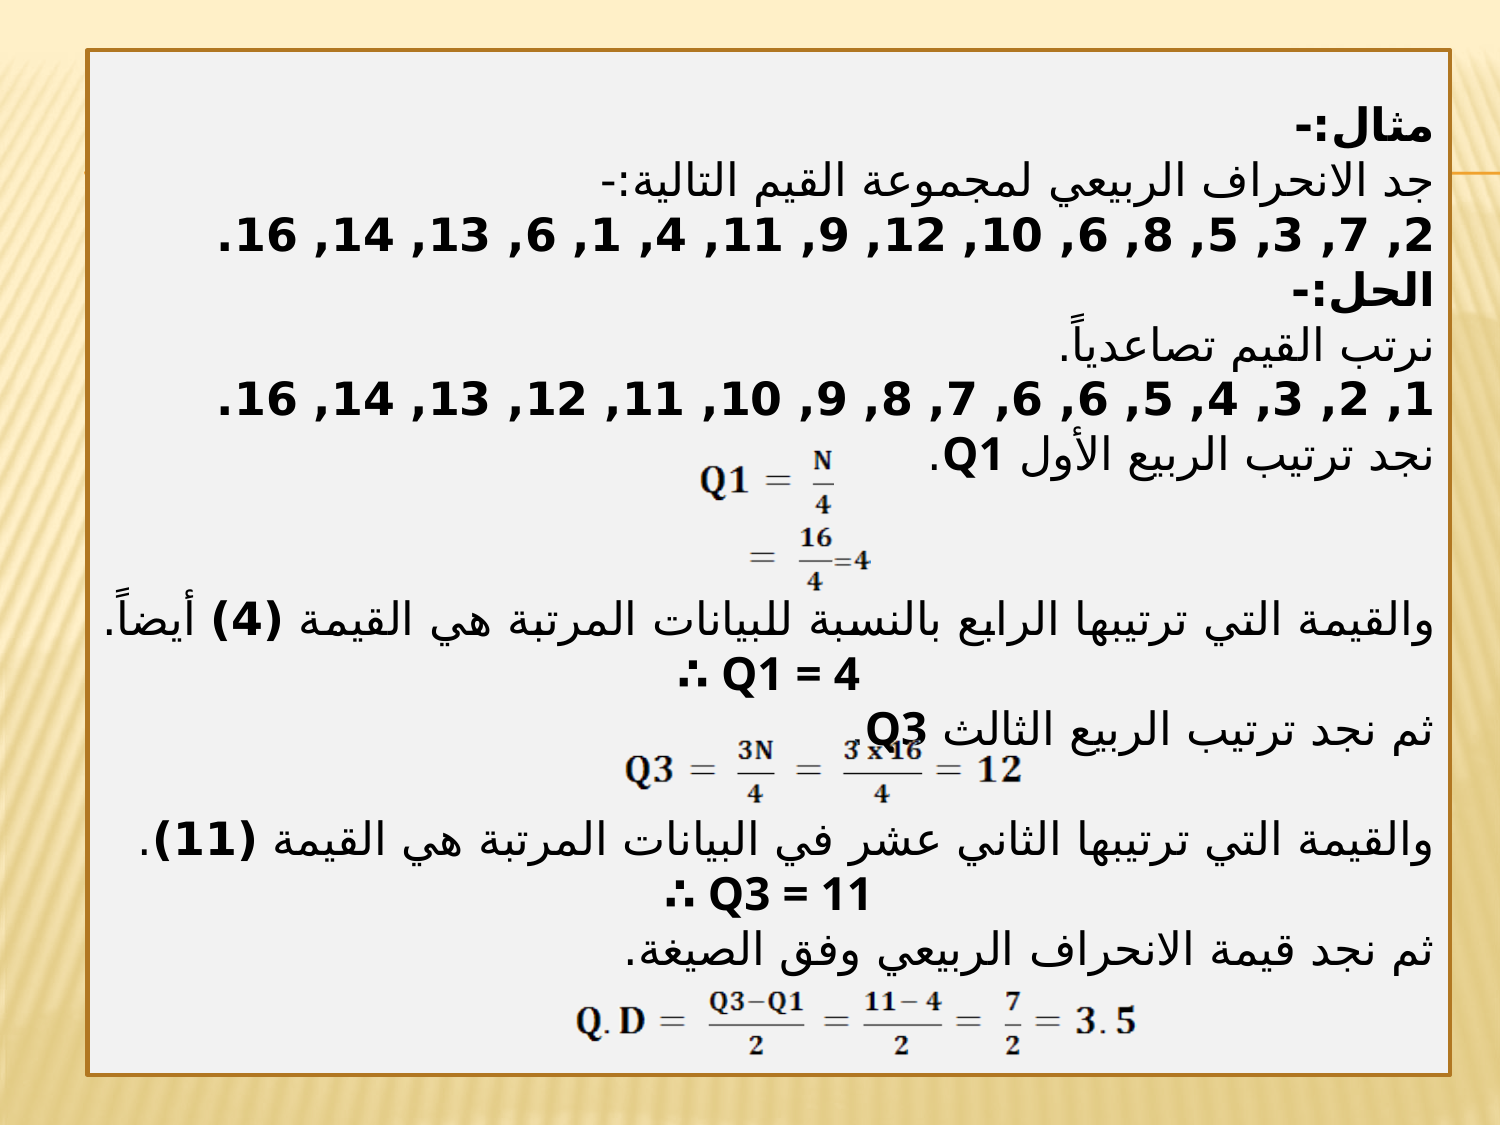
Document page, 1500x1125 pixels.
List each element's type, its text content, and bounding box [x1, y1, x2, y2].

text_box مثال:- جد الانحراف الربيعي لمجموعة القيم التالية:- 2, 7, 3, 5, 8, 6, 10, 12, 9, 11, 4, 1, 6, 13, 14, 16. الحل:- نرتب القيم تصاعدياً. 1, 2, 3, 4, 5, 6, 6, 7, 8, 9, 10, 11, 12, 13, 14, 16. نجد ترتيب الربيع الأول Q1. والقيمة التي ترتيبها الرابع بالنسبة للبيانات المرتبة هي القيمة (4) أيضاً. ∴ Q1 = 4 ثم نجد ترتيب الربيع الثالث Q3. والقيمة التي ترتيبها الثاني عشر في البيانات المرتبة هي القيمة (11). ∴ Q3 = 11 ثم نجد قيمة الانحراف الربيعي وفق الصيغة. [85, 75, 1452, 135]
picture [624, 737, 1025, 812]
text_box [0, 0, 1500, 75]
picture [574, 988, 1137, 1063]
picture [699, 449, 872, 599]
text_box [0, 135, 1500, 211]
table_header 90 - [561, 1077, 686, 1085]
text_box مثال:- جد الانحراف الربيعي لمجموعة القيم التالية:- 2, 7, 3, 5, 8, 6, 10, 12, 9, 11, 4, 1, 6, 13, 14, 16. الحل:- نرتب القيم تصاعدياً. 1, 2, 3, 4, 5, 6, 6, 7, 8, 9, 10, 11, 12, 13, 14, 16. نجد ترتيب الربيع الأول Q1. والقيمة التي ترتيبها الرابع بالنسبة للبيانات المرتبة هي القيمة (4) أيضاً. ∴ Q1 = 4 ثم نجد ترتيب الربيع الثالث Q3. والقيمة التي ترتيبها الثاني عشر في البيانات المرتبة هي القيمة (11). ∴ Q3 = 11 ثم نجد قيمة الانحراف الربيعي وفق الصيغة. [85, 211, 1452, 1077]
table_header 90 - [1129, 1077, 1144, 1085]
